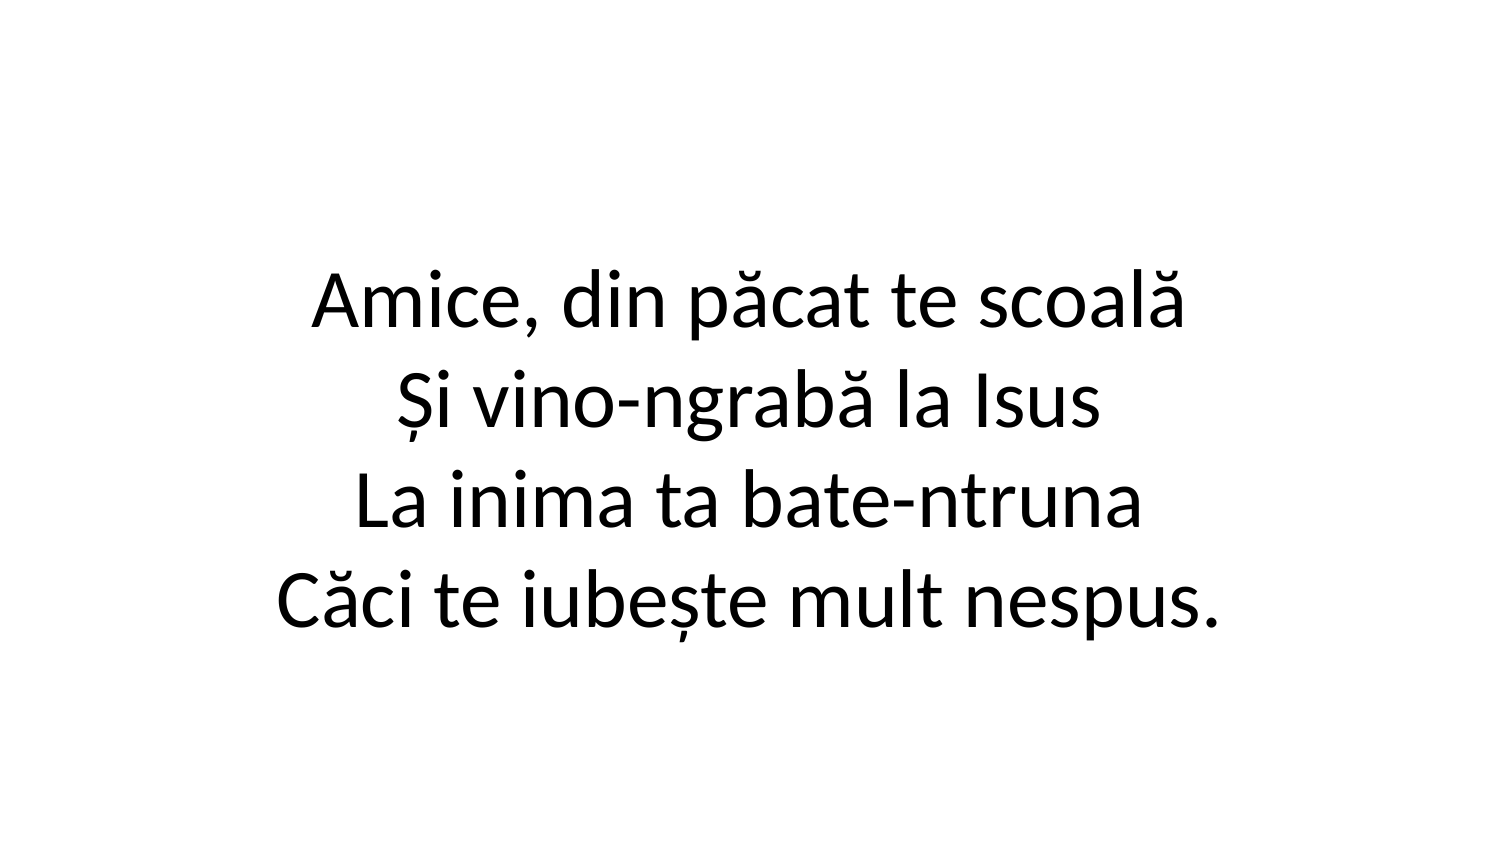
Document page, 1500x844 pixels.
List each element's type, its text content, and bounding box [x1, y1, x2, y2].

text_box Amice, din păcat te scoală Și vino-ngrabă la Isus La inima ta bate-ntruna Căci te iubește mult nespus. [261, 192, 1239, 652]
